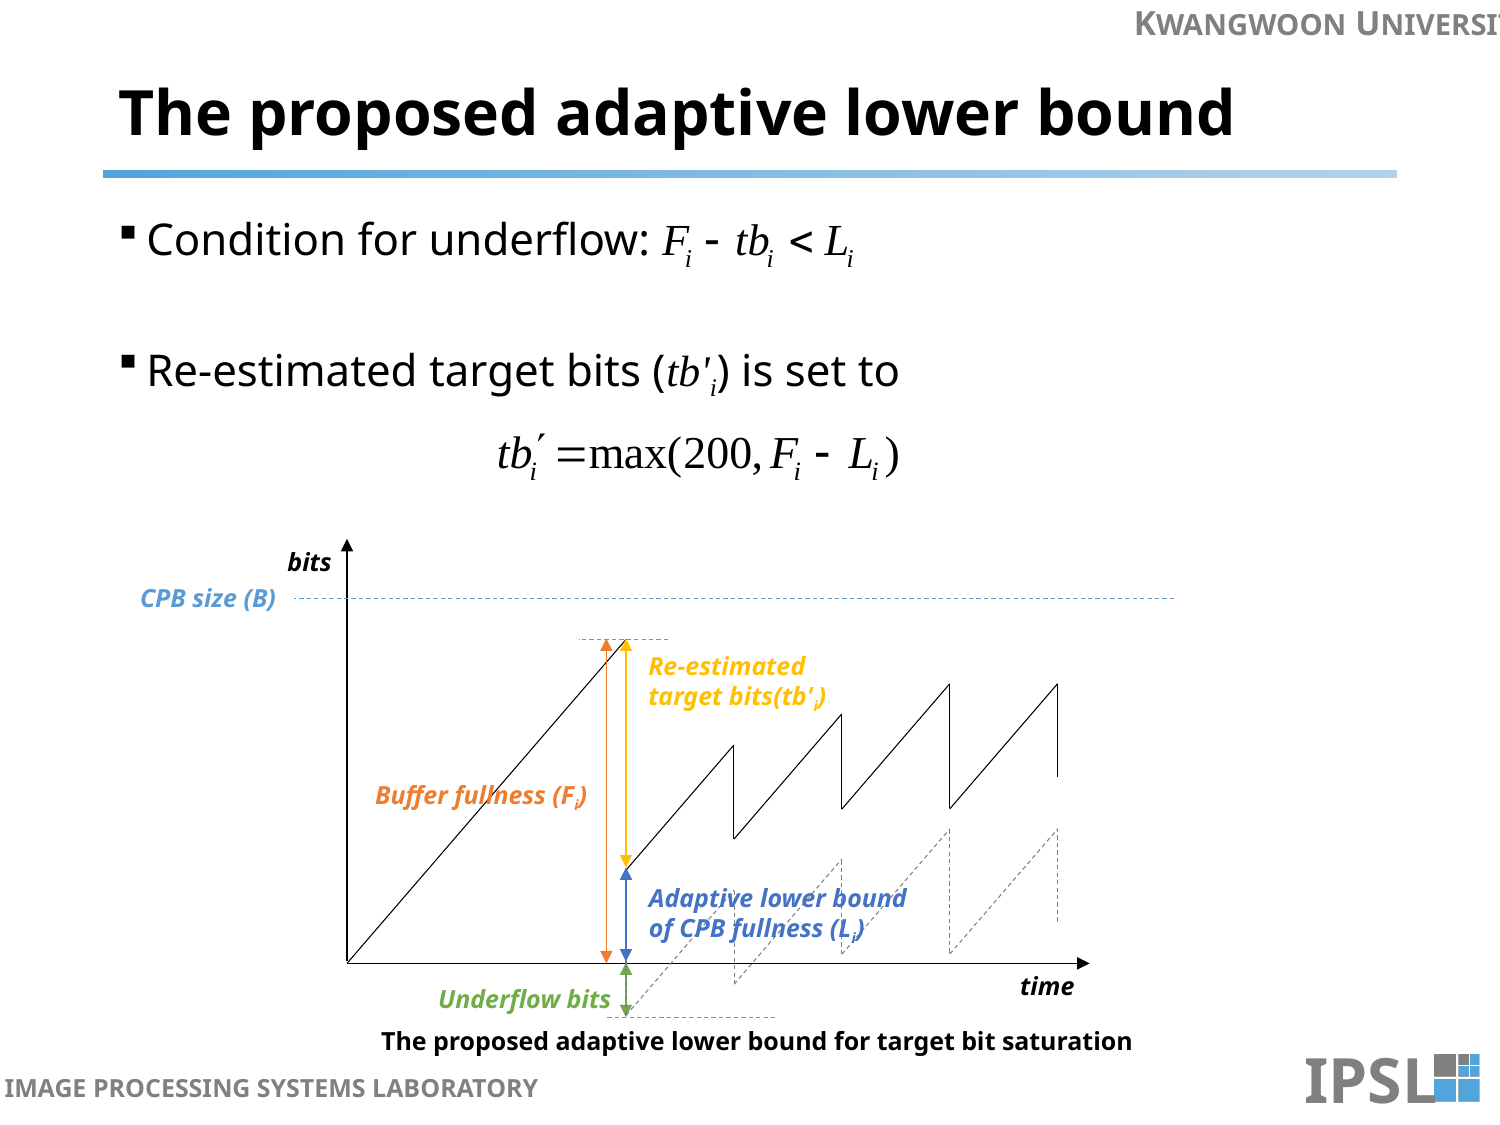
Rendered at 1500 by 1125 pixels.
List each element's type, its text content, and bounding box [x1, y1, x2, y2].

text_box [491, 422, 909, 492]
title The proposed adaptive lower bound [103, 59, 1397, 171]
list Condition for underflow: Re-estimated target bits (tb'i) is set to [103, 209, 1397, 1014]
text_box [121, 538, 1175, 1022]
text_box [653, 211, 861, 278]
text_box The proposed adaptive lower bound for target bit saturation [366, 1022, 1149, 1063]
picture [1430, 1050, 1480, 1108]
